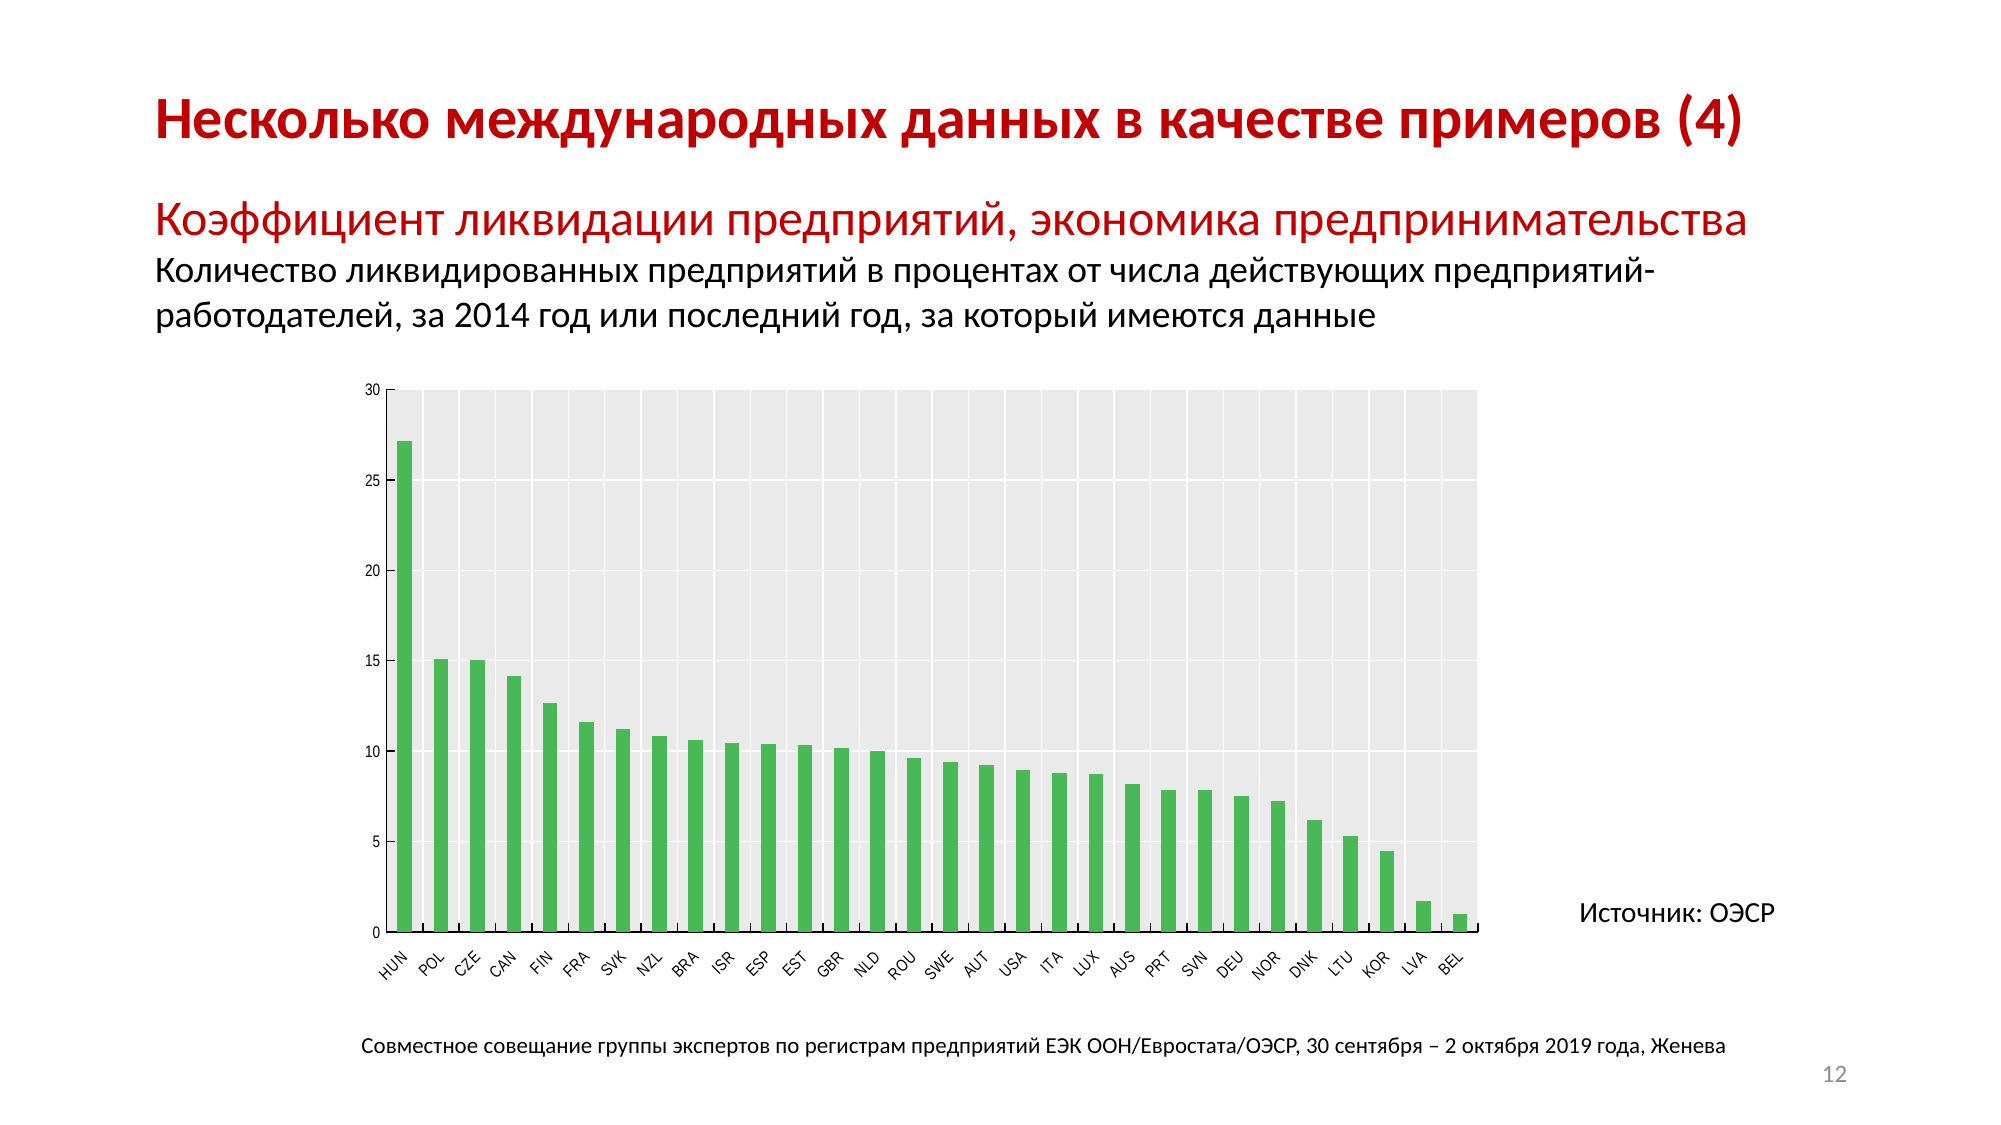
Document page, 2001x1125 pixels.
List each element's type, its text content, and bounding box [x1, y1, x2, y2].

chart [334, 368, 1495, 1011]
text_box Источник: ОЭСР [1564, 886, 1809, 936]
footer Совместное совещание группы экспертов по регистрам предприятий ЕЭК ООН/Евростата/ОЭСР, 30 сентября – 2 октября 2019 года, Женева [137, 1014, 1953, 1075]
text_box Коэффициент ликвидации предприятий, экономика предпринимательства Количество ликвидированных предприятий в процентах от числа действующих предприятий-работодателей, за 2014 год или последний год, за который имеются данные [140, 178, 1798, 343]
slide_number 12 [1412, 1075, 1863, 1103]
text_box Несколько международных данных в качестве примеров (4) [140, 71, 1863, 167]
